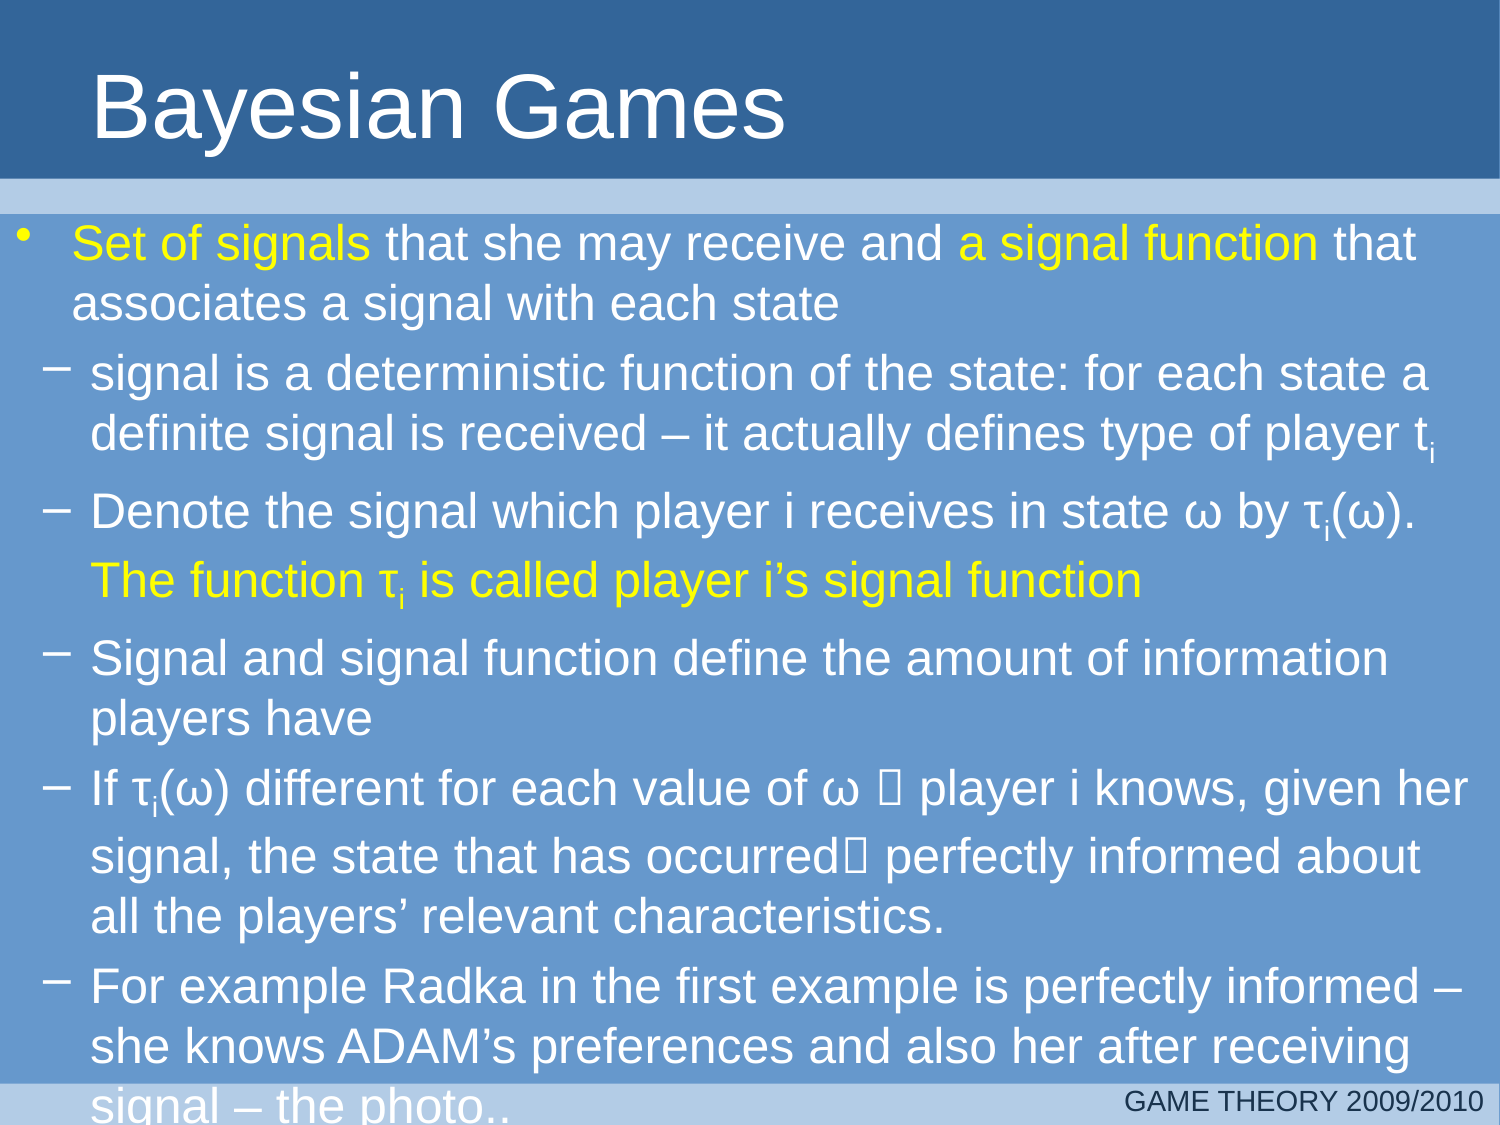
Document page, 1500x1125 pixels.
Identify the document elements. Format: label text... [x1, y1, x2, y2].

list Set of signals that she may receive and a signal function that associates a signal with each state signal is a deterministic function of the state: for each state a definite signal is received – it actually defines type of player ti Denote the signal which player i receives in state ω by τi(ω). The function τi is called player i’s signal function Signal and signal function define the amount of information players have If τi(ω) different for each value of ω  player i knows, given her signal, the state that has occurred perfectly informed about all the players’ relevant characteristics. For example Radka in the first example is perfectly informed – she knows ADAM’s preferences and also her after receiving signal – the photo.. [0, 202, 1500, 960]
title Bayesian Games [74, 42, 1436, 162]
text_box GAME THEORY 2009/2010 [1109, 1075, 1500, 1125]
